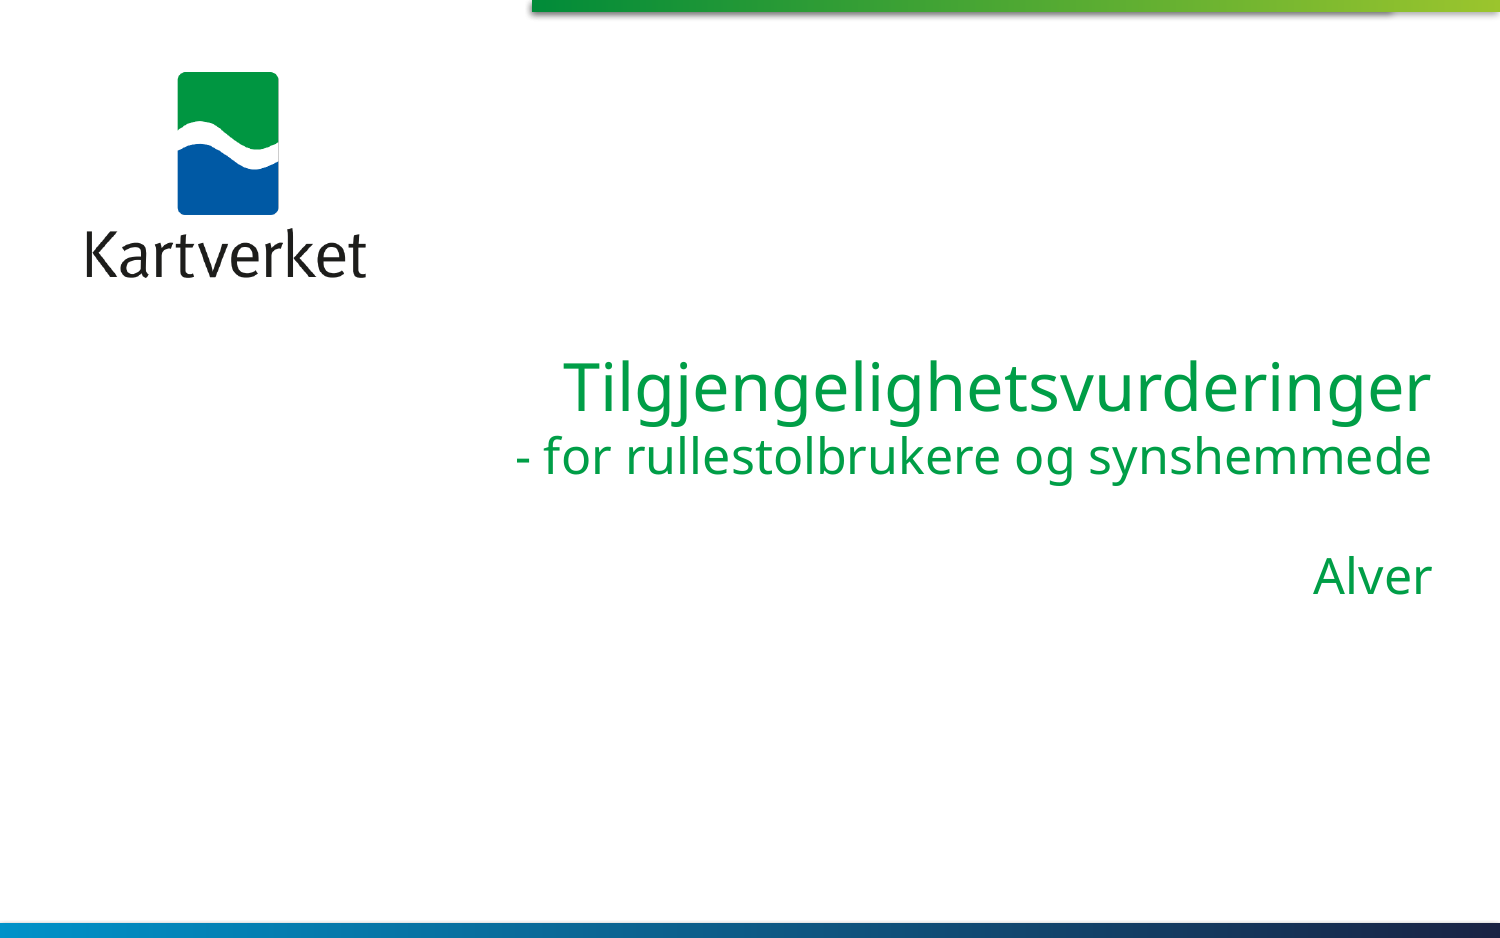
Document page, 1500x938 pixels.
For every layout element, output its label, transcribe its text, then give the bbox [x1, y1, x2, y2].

text_box Tilgjengelighetsvurderinger - for rullestolbrukere og synshemmede Alver [66, 337, 1449, 613]
